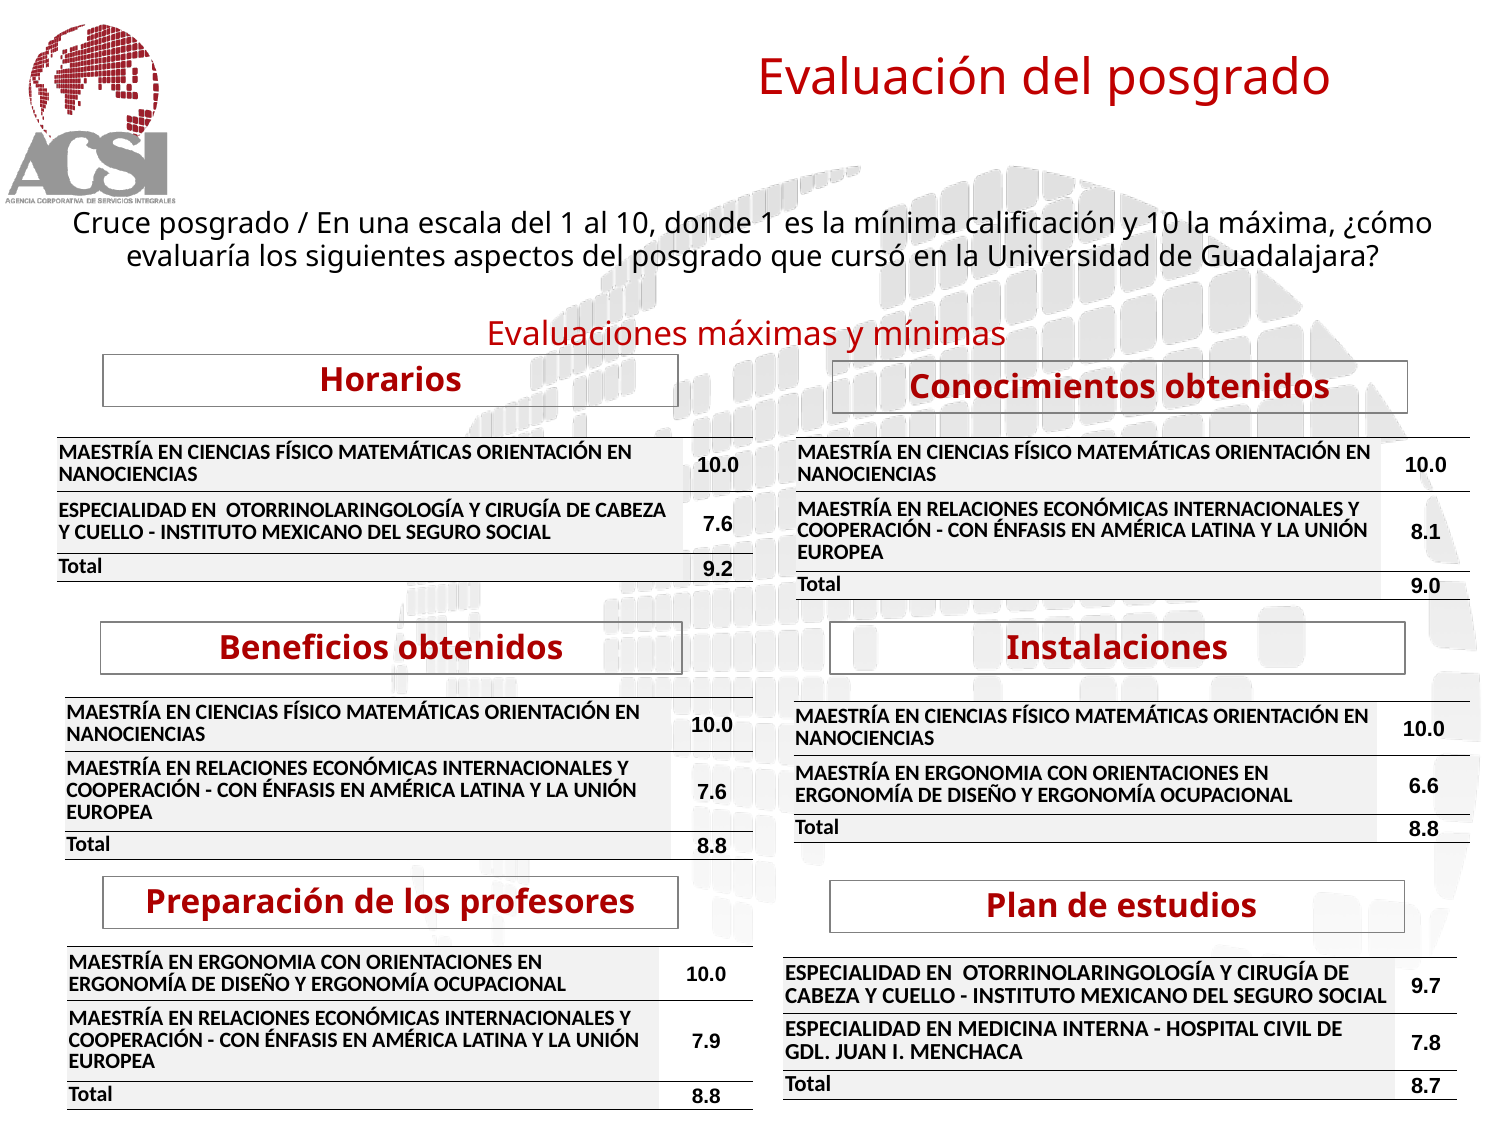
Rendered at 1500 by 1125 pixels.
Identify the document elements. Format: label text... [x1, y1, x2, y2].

text_box [207, 975, 1500, 1125]
table_cell 9.0 [1381, 572, 1470, 599]
text_box Conocimientos obtenidos [832, 361, 1408, 413]
table_header ESPECIALIDAD EN OTORRINOLARINGOLOGÍA Y CIRUGÍA DE CABEZA Y CUELLO - INSTITUTO MEXICANO DEL SEGURO SOCIAL [783, 958, 1395, 1013]
text_box Instalaciones [830, 622, 1405, 674]
table_cell MAESTRÍA EN RELACIONES ECONÓMICAS INTERNACIONALES Y COOPERACIÓN - CON ÉNFASIS EN AMÉRICA LATINA Y LA UNIÓN EUROPEA [796, 492, 1381, 571]
table_cell Total [783, 1071, 1395, 1099]
table_cell Total [65, 832, 671, 859]
table_cell 8.8 [671, 832, 753, 859]
text_box [0, 952, 207, 1125]
text_box Evaluaciones máximas y mínimas [324, 308, 1170, 361]
picture [0, 19, 182, 208]
table_header 10.0 [683, 438, 753, 491]
text_box Beneficios obtenidos [100, 622, 683, 674]
table_header 9.7 [1395, 958, 1457, 1013]
text_box Horarios [103, 354, 678, 407]
table_cell 8.7 [1395, 1071, 1457, 1099]
picture [372, 149, 1500, 975]
table_cell 7.6 [683, 492, 753, 553]
table_header MAESTRÍA EN CIENCIAS FÍSICO MATEMÁTICAS ORIENTACIÓN EN NANOCIENCIAS [794, 702, 1377, 755]
table_cell MAESTRÍA EN RELACIONES ECONÓMICAS INTERNACIONALES Y COOPERACIÓN - CON ÉNFASIS EN AMÉRICA LATINA Y LA UNIÓN EUROPEA [65, 752, 671, 831]
table_cell 8.8 [1377, 815, 1470, 842]
table_cell 7.9 [659, 1001, 753, 1081]
table_header MAESTRÍA EN CIENCIAS FÍSICO MATEMÁTICAS ORIENTACIÓN EN NANOCIENCIAS [796, 438, 1381, 491]
table_header 10.0 [1377, 702, 1470, 755]
table_cell 7.8 [1395, 1014, 1457, 1070]
table_header MAESTRÍA EN CIENCIAS FÍSICO MATEMÁTICAS ORIENTACIÓN EN NANOCIENCIAS [57, 438, 683, 491]
text_box Preparación de los profesores [103, 876, 678, 929]
table_cell MAESTRÍA EN ERGONOMIA CON ORIENTACIONES EN ERGONOMÍA DE DISEÑO Y ERGONOMÍA OCUPACIONAL [794, 756, 1377, 814]
text_box Cruce posgrado / En una escala del 1 al 10, donde 1 es la mínima calificación y 10 la máxima, ¿cómo evaluaría los siguientes aspectos del posgrado que cursó en la Universidad de Guadalajara? [56, 200, 1451, 281]
table_cell 9.2 [683, 554, 753, 581]
table_cell ESPECIALIDAD EN MEDICINA INTERNA - HOSPITAL CIVIL DE GDL. JUAN I. MENCHACA [783, 1014, 1395, 1070]
table_cell Total [794, 815, 1377, 842]
table_cell Total [796, 572, 1381, 599]
table_cell 7.6 [671, 752, 753, 831]
table_cell 8.1 [1381, 492, 1470, 571]
table_cell 8.8 [659, 1082, 753, 1109]
table_header MAESTRÍA EN CIENCIAS FÍSICO MATEMÁTICAS ORIENTACIÓN EN NANOCIENCIAS [65, 698, 671, 751]
table_header MAESTRÍA EN ERGONOMIA CON ORIENTACIONES EN ERGONOMÍA DE DISEÑO Y ERGONOMÍA OCUPACIONAL [67, 947, 659, 1000]
text_box Evaluación del posgrado [589, 42, 1500, 114]
table_cell MAESTRÍA EN RELACIONES ECONÓMICAS INTERNACIONALES Y COOPERACIÓN - CON ÉNFASIS EN AMÉRICA LATINA Y LA UNIÓN EUROPEA [67, 1001, 659, 1081]
table_header 10.0 [659, 947, 753, 1000]
table_cell Total [67, 1082, 659, 1109]
table_header 10.0 [1381, 438, 1470, 491]
table_header 10.0 [671, 698, 753, 751]
table_cell ESPECIALIDAD EN OTORRINOLARINGOLOGÍA Y CIRUGÍA DE CABEZA Y CUELLO - INSTITUTO MEXICANO DEL SEGURO SOCIAL [57, 492, 683, 553]
text_box Plan de estudios [829, 880, 1405, 933]
table_cell 6.6 [1377, 756, 1470, 814]
table_cell Total [57, 554, 683, 581]
